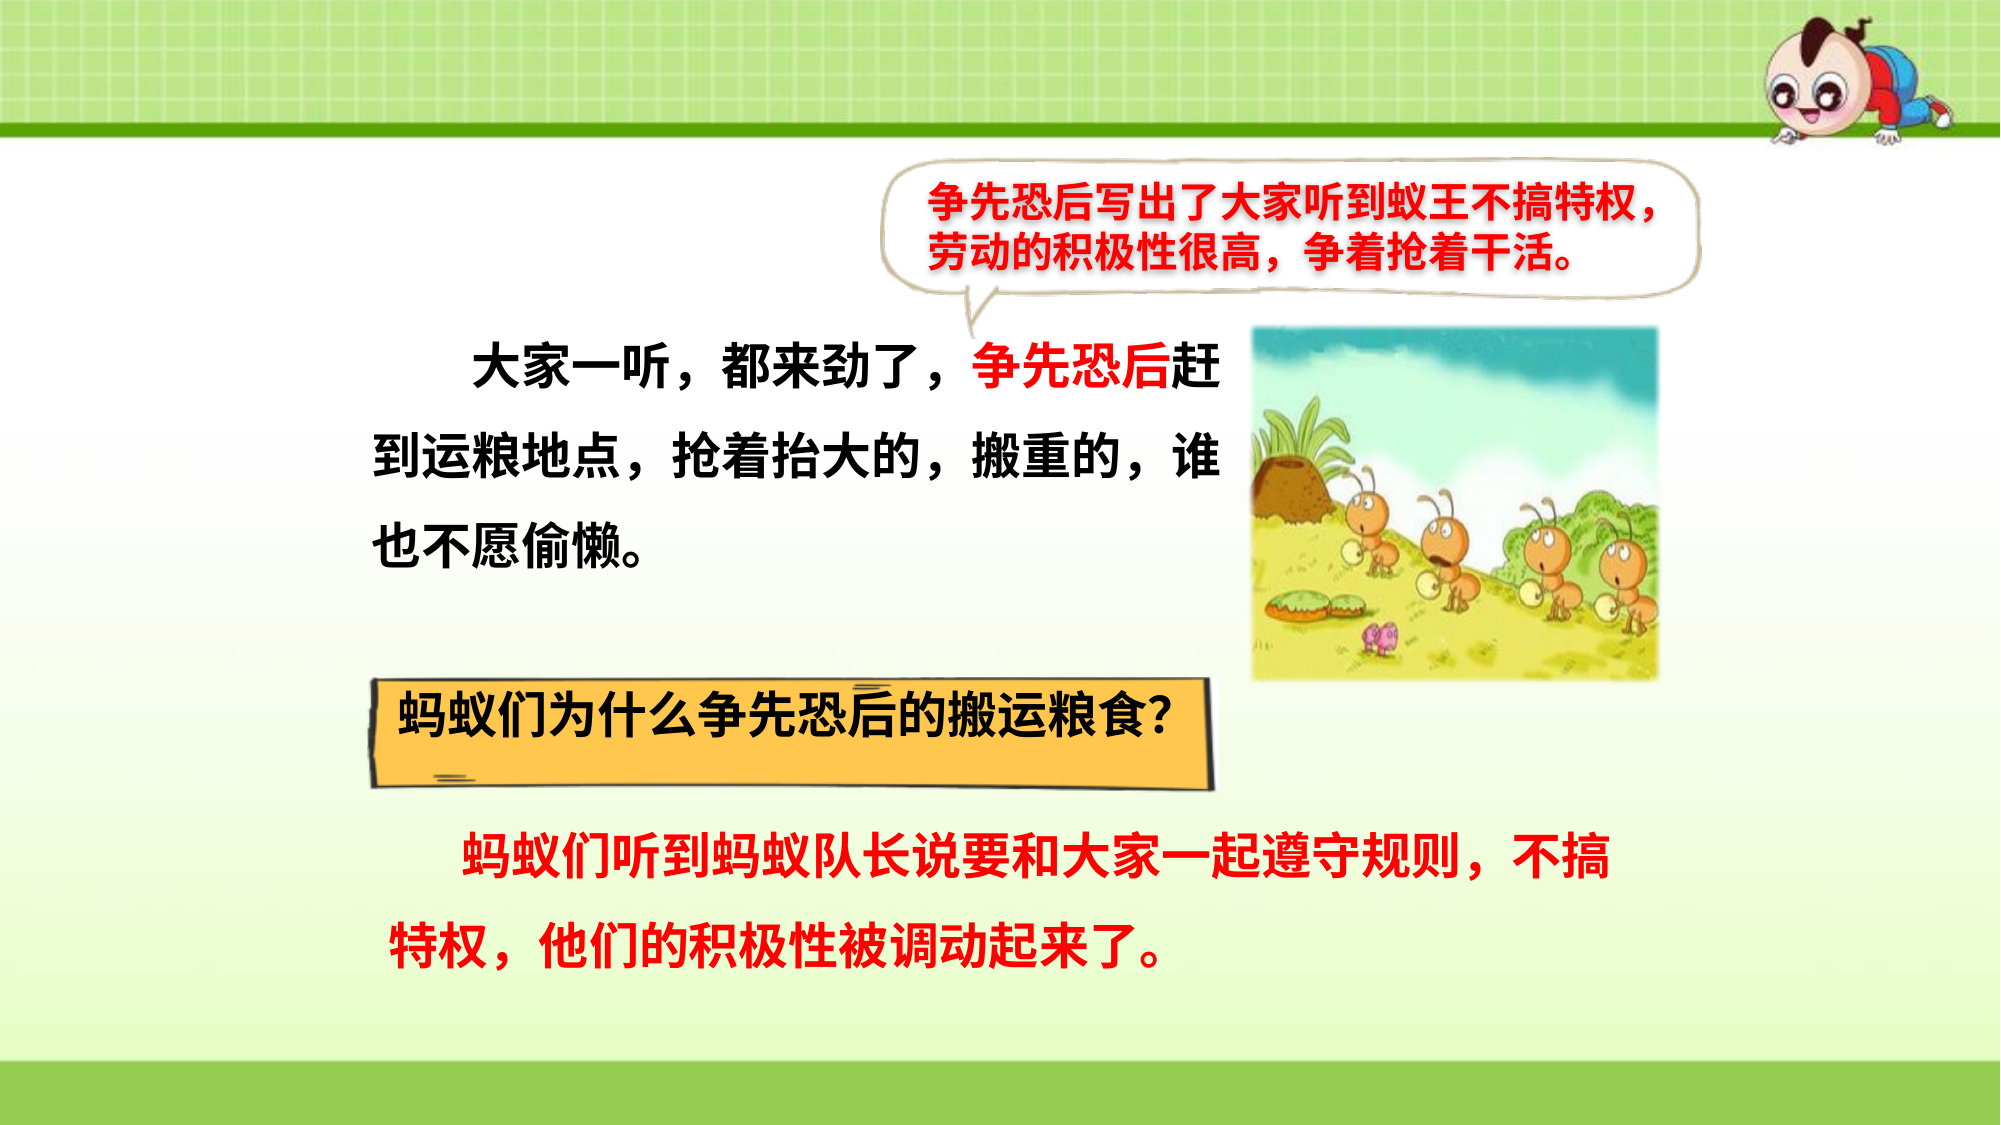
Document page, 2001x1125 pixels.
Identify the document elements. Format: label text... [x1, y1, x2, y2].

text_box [356, 296, 1663, 685]
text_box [880, 156, 1702, 339]
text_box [348, 675, 1219, 795]
picture [0, 0, 2000, 1125]
text_box 蚂蚁们听到蚂蚁队长说要和大家一起遵守规则，不搞特权，他们的积极性被调动起来了。 [374, 787, 1655, 982]
